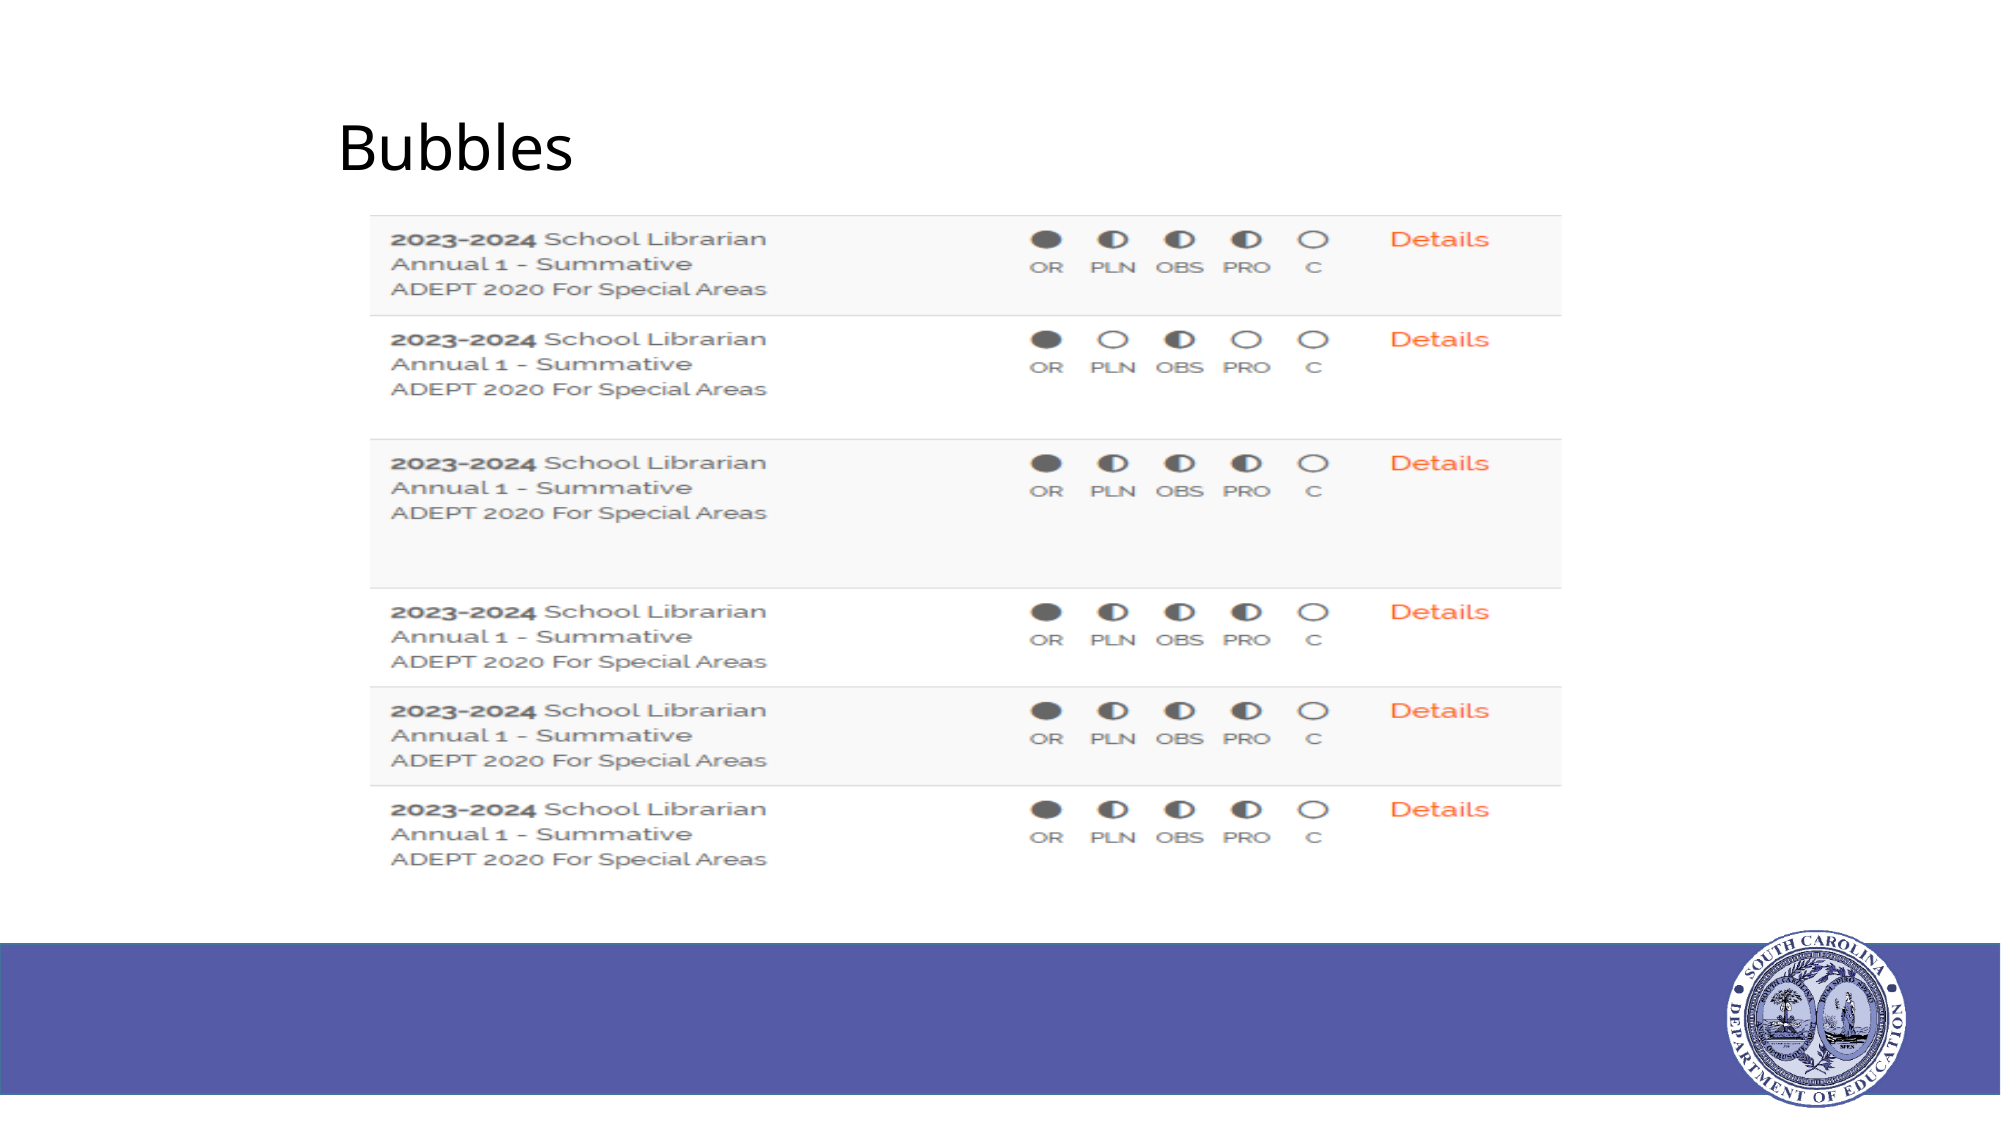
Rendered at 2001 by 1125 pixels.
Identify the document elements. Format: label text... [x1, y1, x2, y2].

title Bubbles [322, 59, 1673, 240]
picture [1723, 928, 1907, 1109]
picture [370, 215, 1571, 926]
